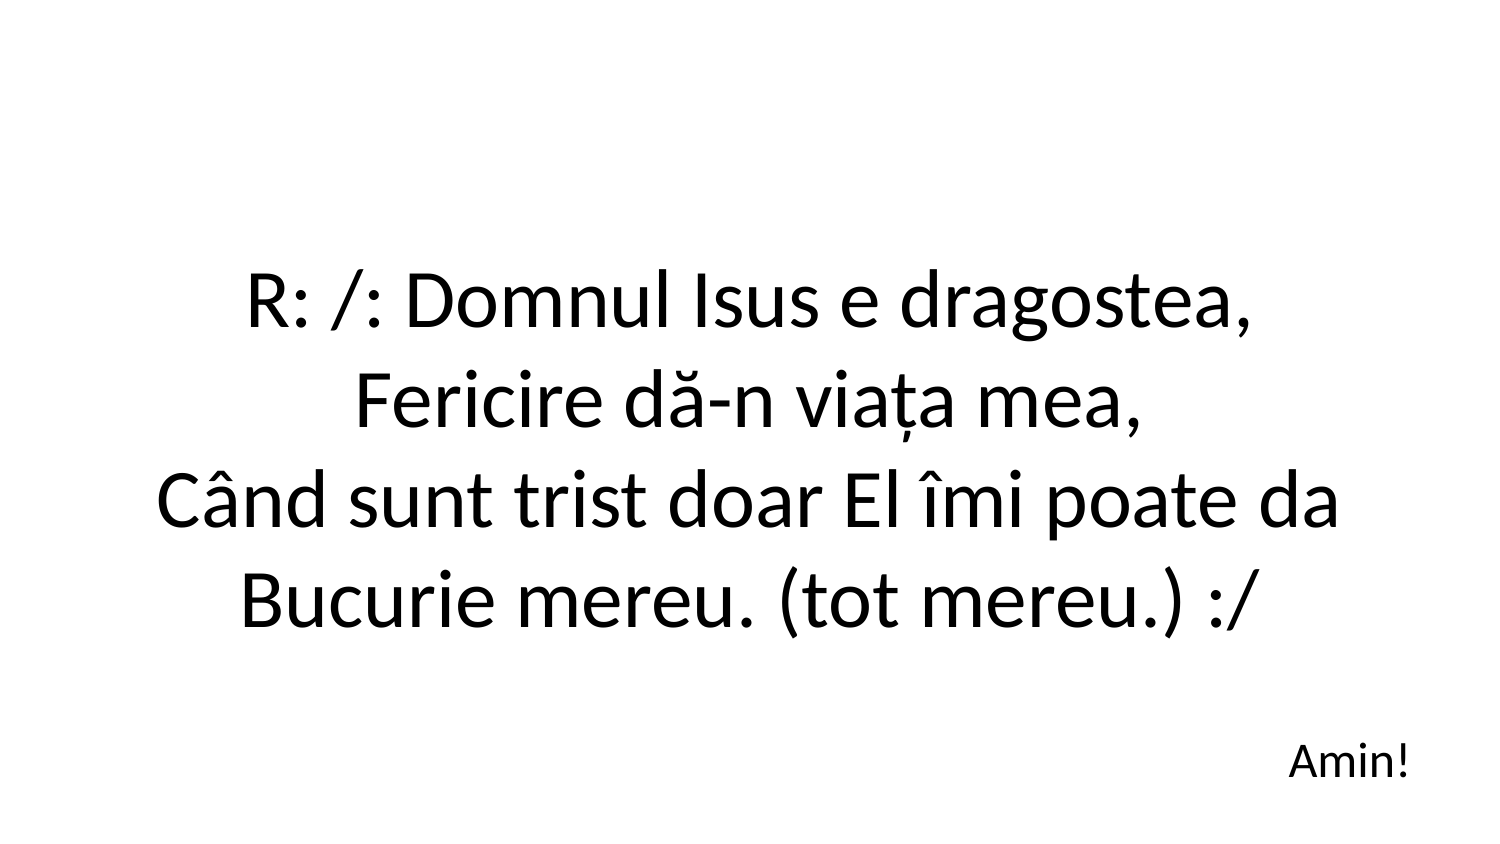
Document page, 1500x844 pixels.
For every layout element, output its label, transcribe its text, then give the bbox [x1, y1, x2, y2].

text_box Amin! [1273, 674, 1427, 795]
text_box R: /: Domnul Isus e dragostea, Fericire dă-n viața mea, Când sunt trist doar El îmi poate da Bucurie mereu. (tot mereu.) :/ [142, 192, 1358, 652]
